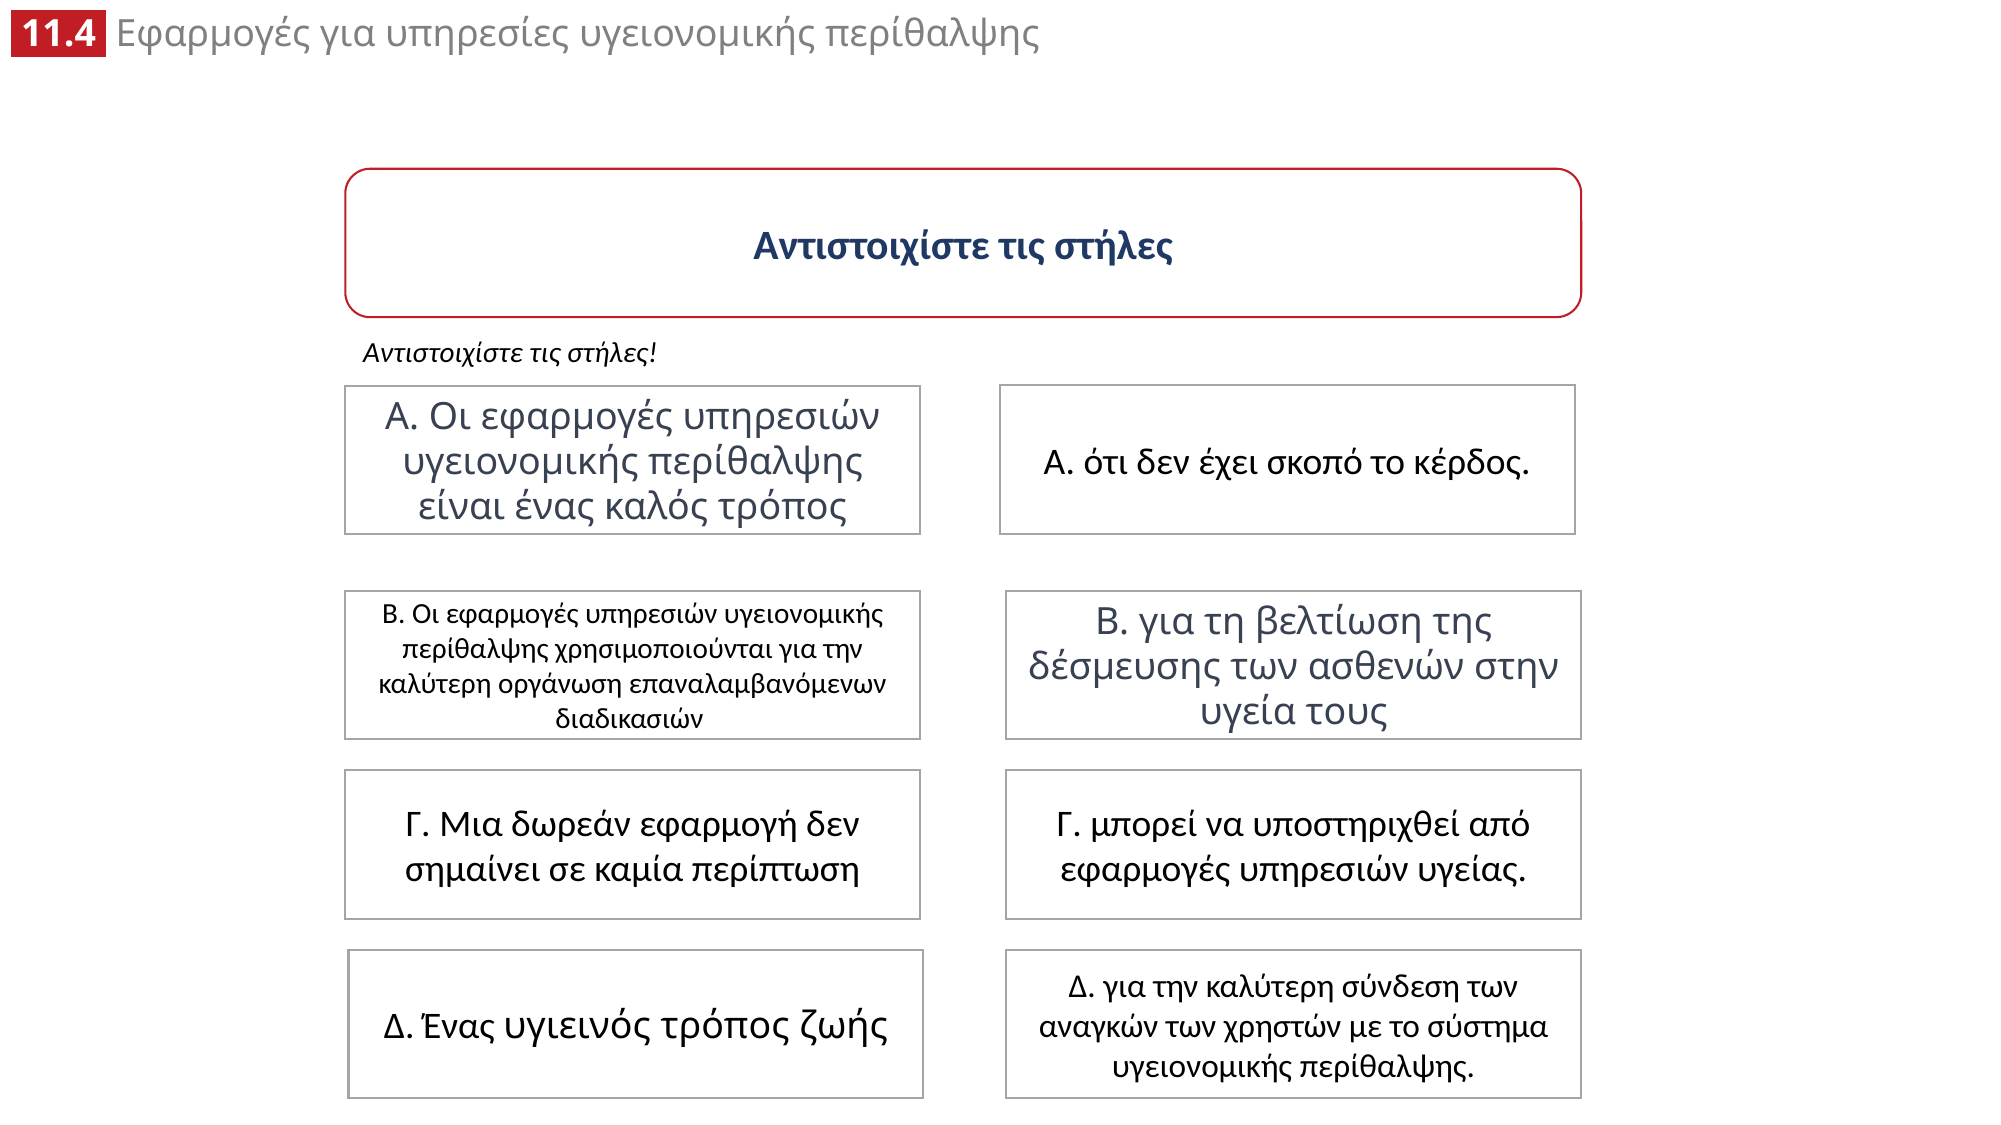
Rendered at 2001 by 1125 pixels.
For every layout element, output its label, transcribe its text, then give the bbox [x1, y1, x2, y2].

text_box Γ. μπορεί να υποστηριχθεί από εφαρμογές υπηρεσιών υγείας. [1005, 769, 1582, 920]
text_box Δ. για την καλύτερη σύνδεση των αναγκών των χρηστών με το σύστημα υγειονομικής περίθαλψης. [1005, 949, 1582, 1099]
text_box Αντιστοιχίστε τις στήλες [344, 167, 1583, 319]
text_box A. Οι εφαρμογές υπηρεσιών υγειονομικής περίθαλψης είναι ένας καλός τρόπος [344, 385, 921, 535]
text_box B. Οι εφαρμογές υπηρεσιών υγειονομικής περίθαλψης χρησιμοποιούνται για την καλύτερη οργάνωση επαναλαμβανόμενων διαδικασιών [344, 590, 921, 740]
text_box Β. για τη βελτίωση της δέσμευσης των ασθενών στην υγεία τους [1005, 590, 1582, 740]
text_box Γ. Μια δωρεάν εφαρμογή δεν σημαίνει σε καμία περίπτωση [344, 769, 921, 920]
text_box Δ. Ένας υγιεινός τρόπος ζωής [347, 949, 924, 1099]
text_box Αντιστοιχίστε τις στήλες! [348, 325, 673, 376]
text_box Α. ότι δεν έχει σκοπό το κέρδος. [999, 384, 1576, 535]
